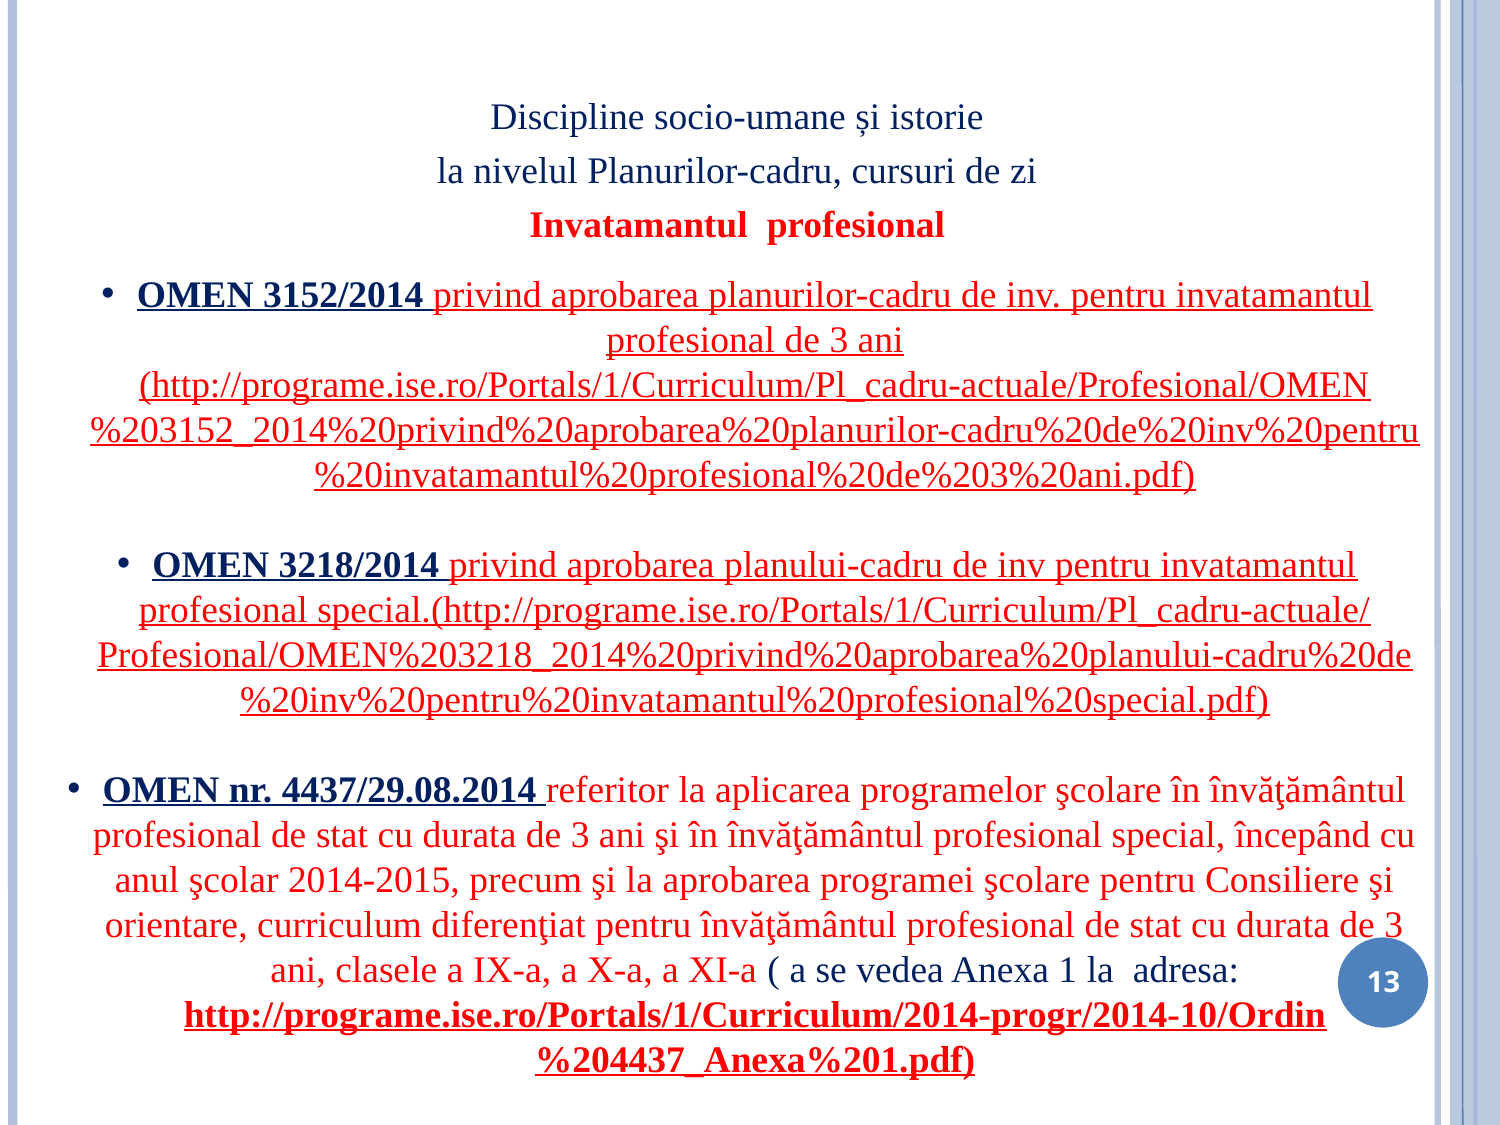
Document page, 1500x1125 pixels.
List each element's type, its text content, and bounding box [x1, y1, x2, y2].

text_box Discipline socio-umane și istorie la nivelul Planurilor-cadru, cursuri de zi Invatamantul profesional OMEN 3152/2014 privind aprobarea planurilor-cadru de inv. pentru invatamantul profesional de 3 ani (http://programe.ise.ro/Portals/1/Curriculum/Pl_cadru-actuale/Profesional/OMEN%203152_2014%20privind%20aprobarea%20planurilor-cadru%20de%20inv%20pentru%20invatamantul%20profesional%20de%203%20ani.pdf) OMEN 3218/2014 privind aprobarea planului-cadru de inv pentru invatamantul profesional special.(http://programe.ise.ro/Portals/1/Curriculum/Pl_cadru-actuale/Profesional/OMEN%203218_2014%20privind%20aprobarea%20planului-cadru%20de%20inv%20pentru%20invatamantul%20profesional%20special.pdf) OMEN nr. 4437/29.08.2014 referitor la aplicarea programelor şcolare în învăţământul profesional de stat cu durata de 3 ani şi în învăţământul profesional special, începând cu anul şcolar 2014-2015, precum şi la aprobarea programei şcolare pentru Consiliere şi orientare, curriculum diferenţiat pentru învăţământul profesional de stat cu durata de 3 ani, clasele a IX-a, a X-a, a XI-a ( a se vedea Anexa 1 la adresa: http://programe.ise.ro/Portals/1/Curriculum/2014-progr/2014-10/Ordin%204437_Anexa%201.pdf) [24, 99, 1450, 1088]
